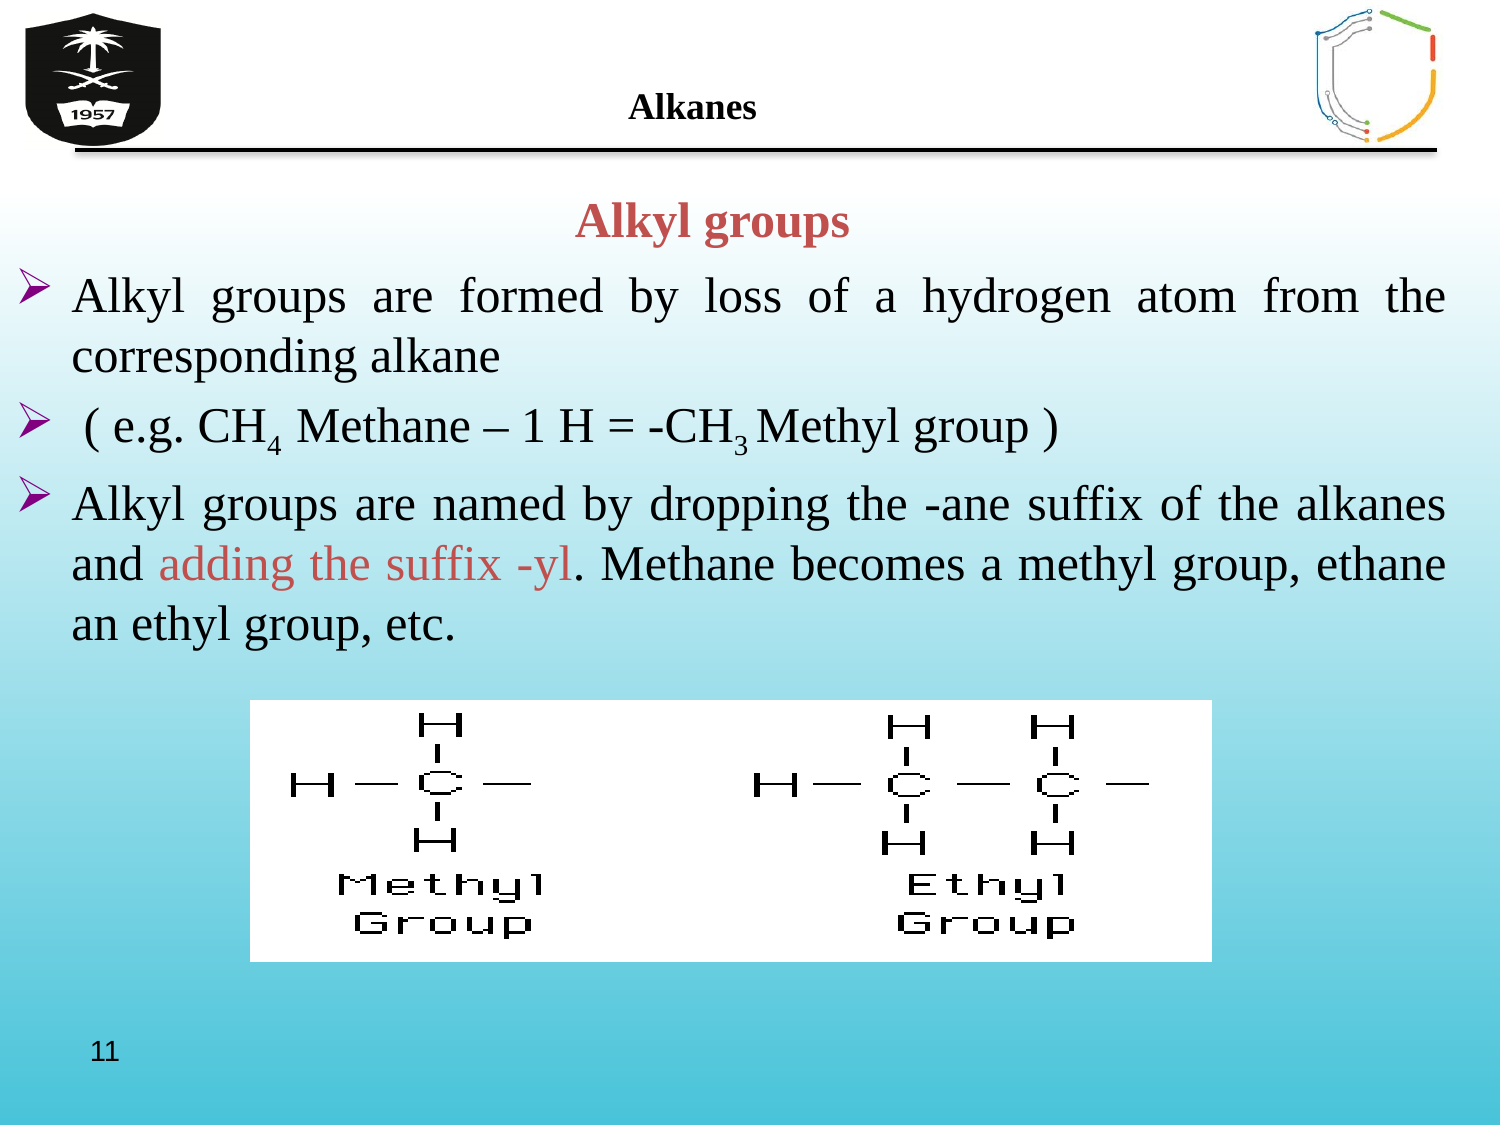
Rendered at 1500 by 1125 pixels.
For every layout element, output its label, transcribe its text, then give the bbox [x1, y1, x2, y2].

title Alkyl groups [462, 160, 963, 254]
text_box Alkanes [613, 74, 773, 135]
picture [249, 699, 1213, 963]
list Alkyl groups are formed by loss of a hydrogen atom from the corresponding alkane ( e.g. CH4 Methane – 1 H = -CH3 Methyl group ) Alkyl groups are named by dropping the -ane suffix of the alkanes and adding the suffix -yl. Methane becomes a methyl group, ethane an ethyl group, etc. [0, 254, 1463, 713]
picture [24, 12, 163, 151]
picture [1287, 0, 1463, 165]
text_box 11 [75, 1024, 425, 1103]
